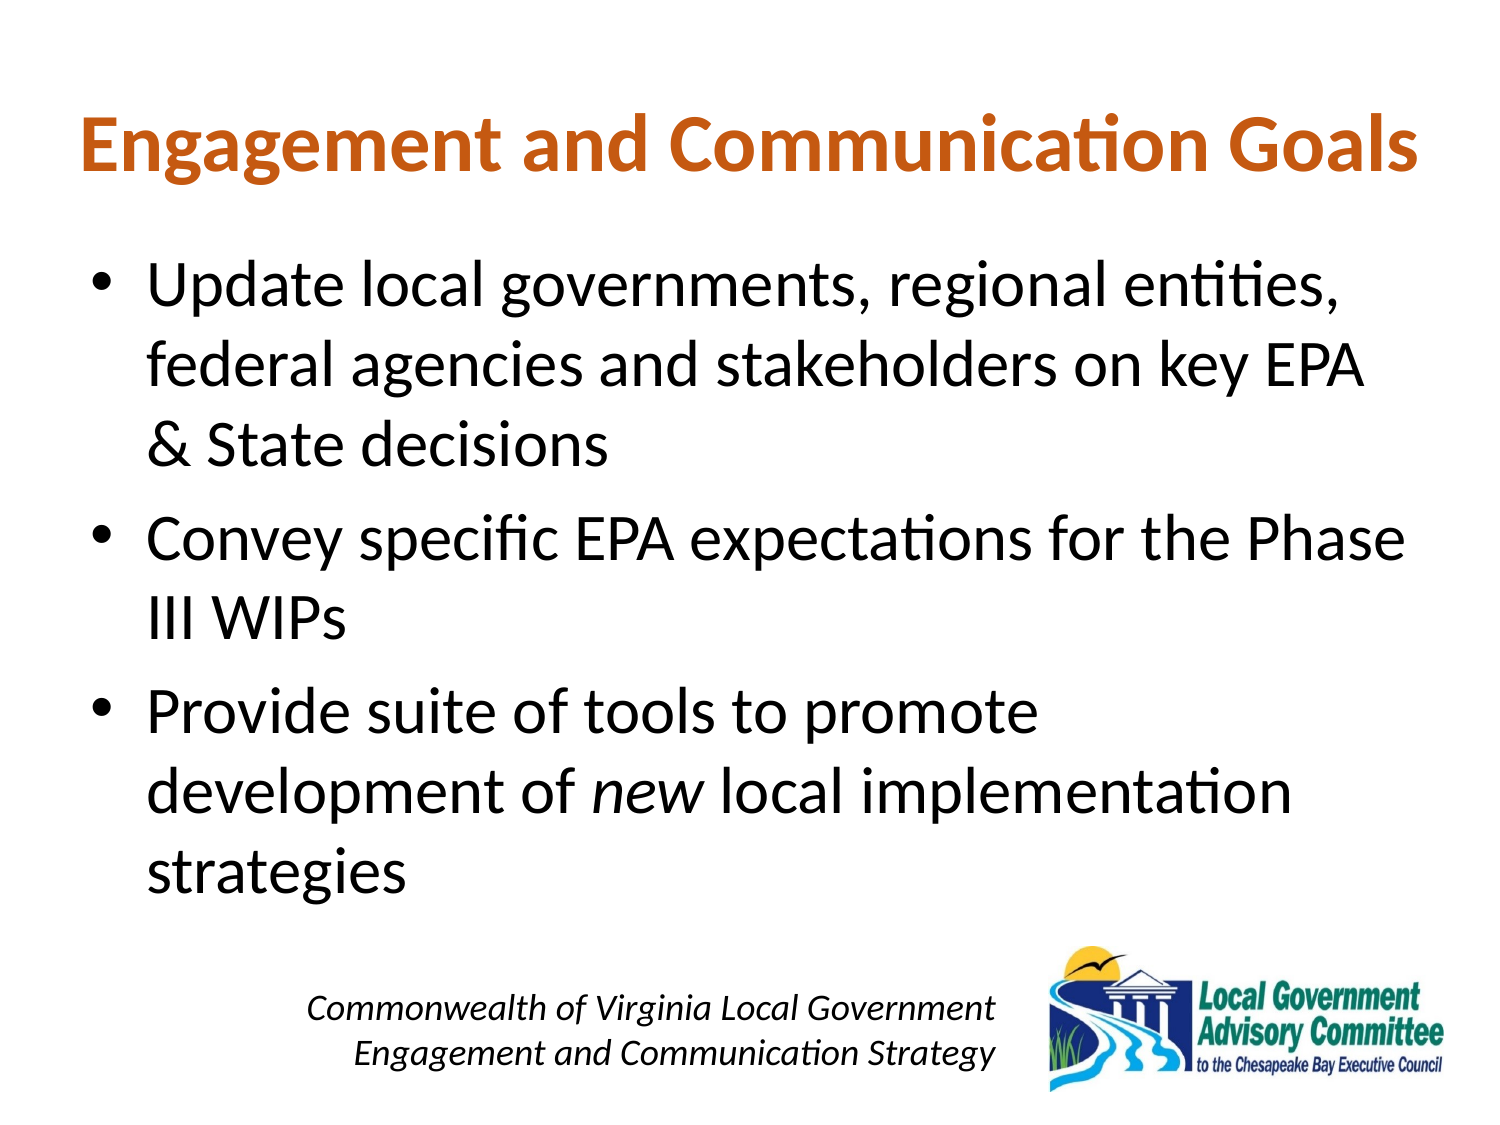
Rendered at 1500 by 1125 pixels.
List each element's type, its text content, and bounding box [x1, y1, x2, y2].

text_box Commonwealth of Virginia Local Government Engagement and Communication Strategy [176, 975, 1020, 1081]
list Update local governments, regional entities, federal agencies and stakeholders on key EPA & State decisions Convey specific EPA expectations for the Phase III WIPs Provide suite of tools to promote development of new local implementation strategies [75, 233, 1425, 957]
picture [1048, 946, 1444, 1092]
title Engagement and Communication Goals [32, 45, 1468, 233]
